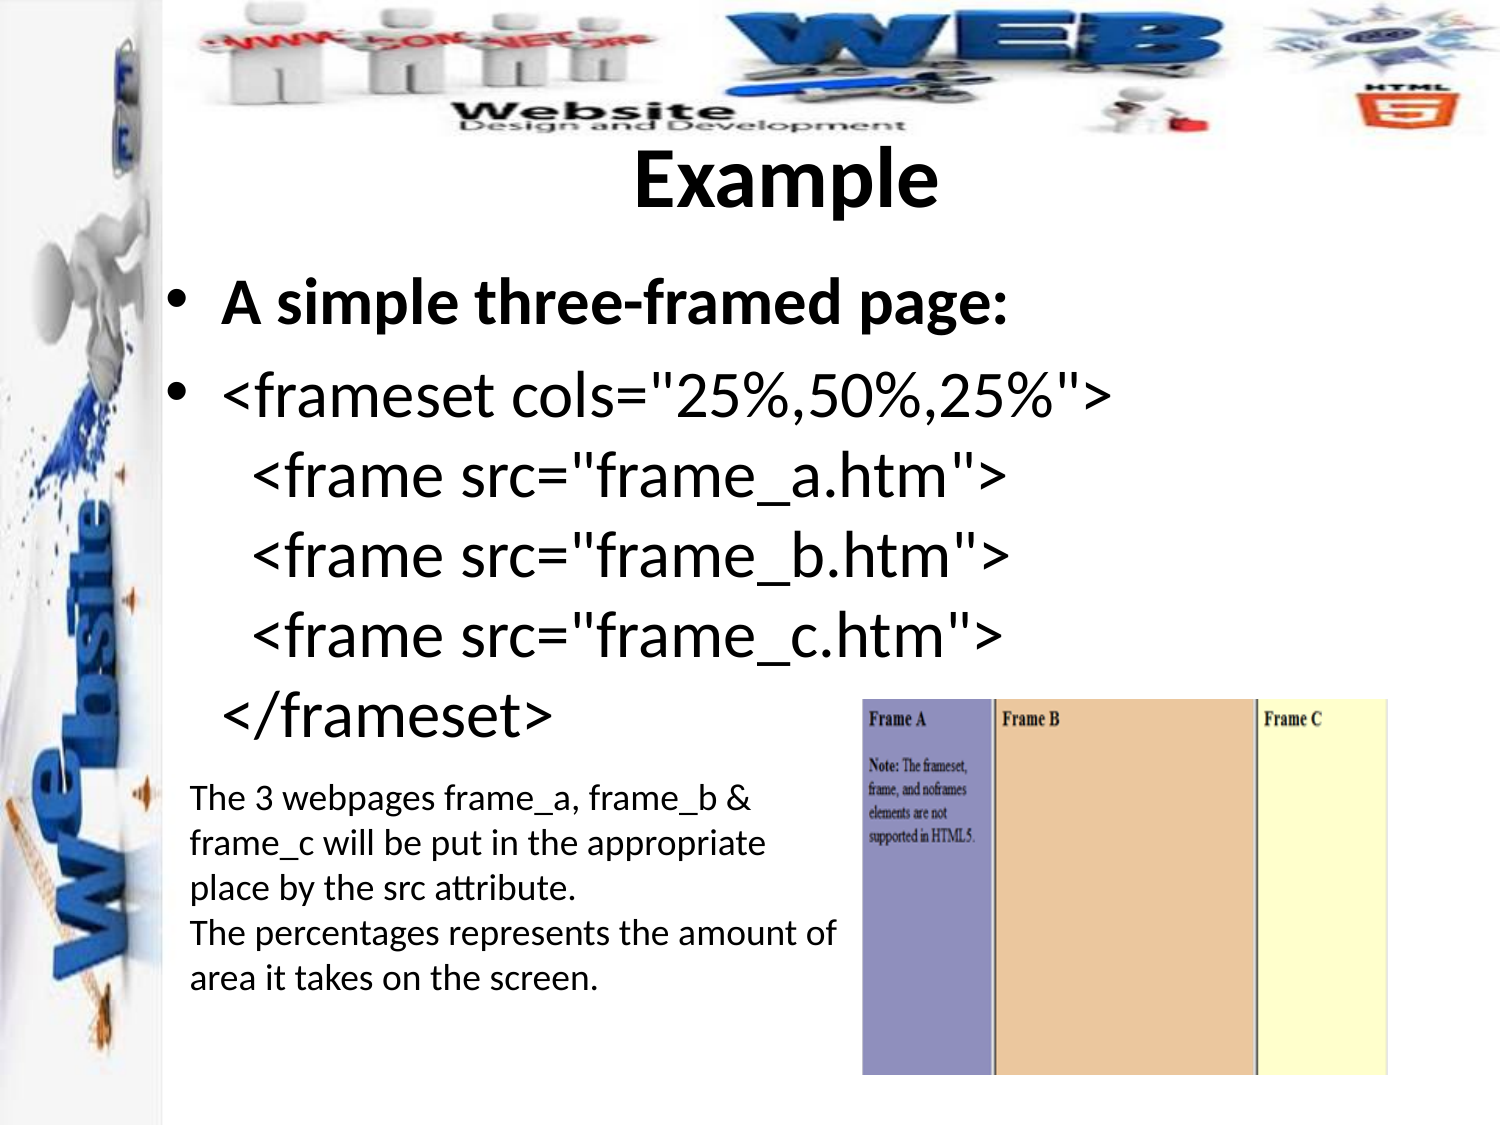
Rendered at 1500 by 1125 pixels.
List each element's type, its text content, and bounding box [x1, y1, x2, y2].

list A simple three-framed page: <frameset cols="25%,50%,25%"> <frame src="frame_a.htm"> <frame src="frame_b.htm"> <frame src="frame_c.htm"> </frameset> [150, 249, 1500, 1125]
title Example [75, 112, 1500, 233]
picture [862, 698, 1389, 1075]
text_box The 3 webpages frame_a, frame_b & frame_c will be put in the appropriate place by the src attribute. The percentages represents the amount of area it takes on the screen. [174, 765, 857, 1006]
picture [0, 0, 1500, 1125]
